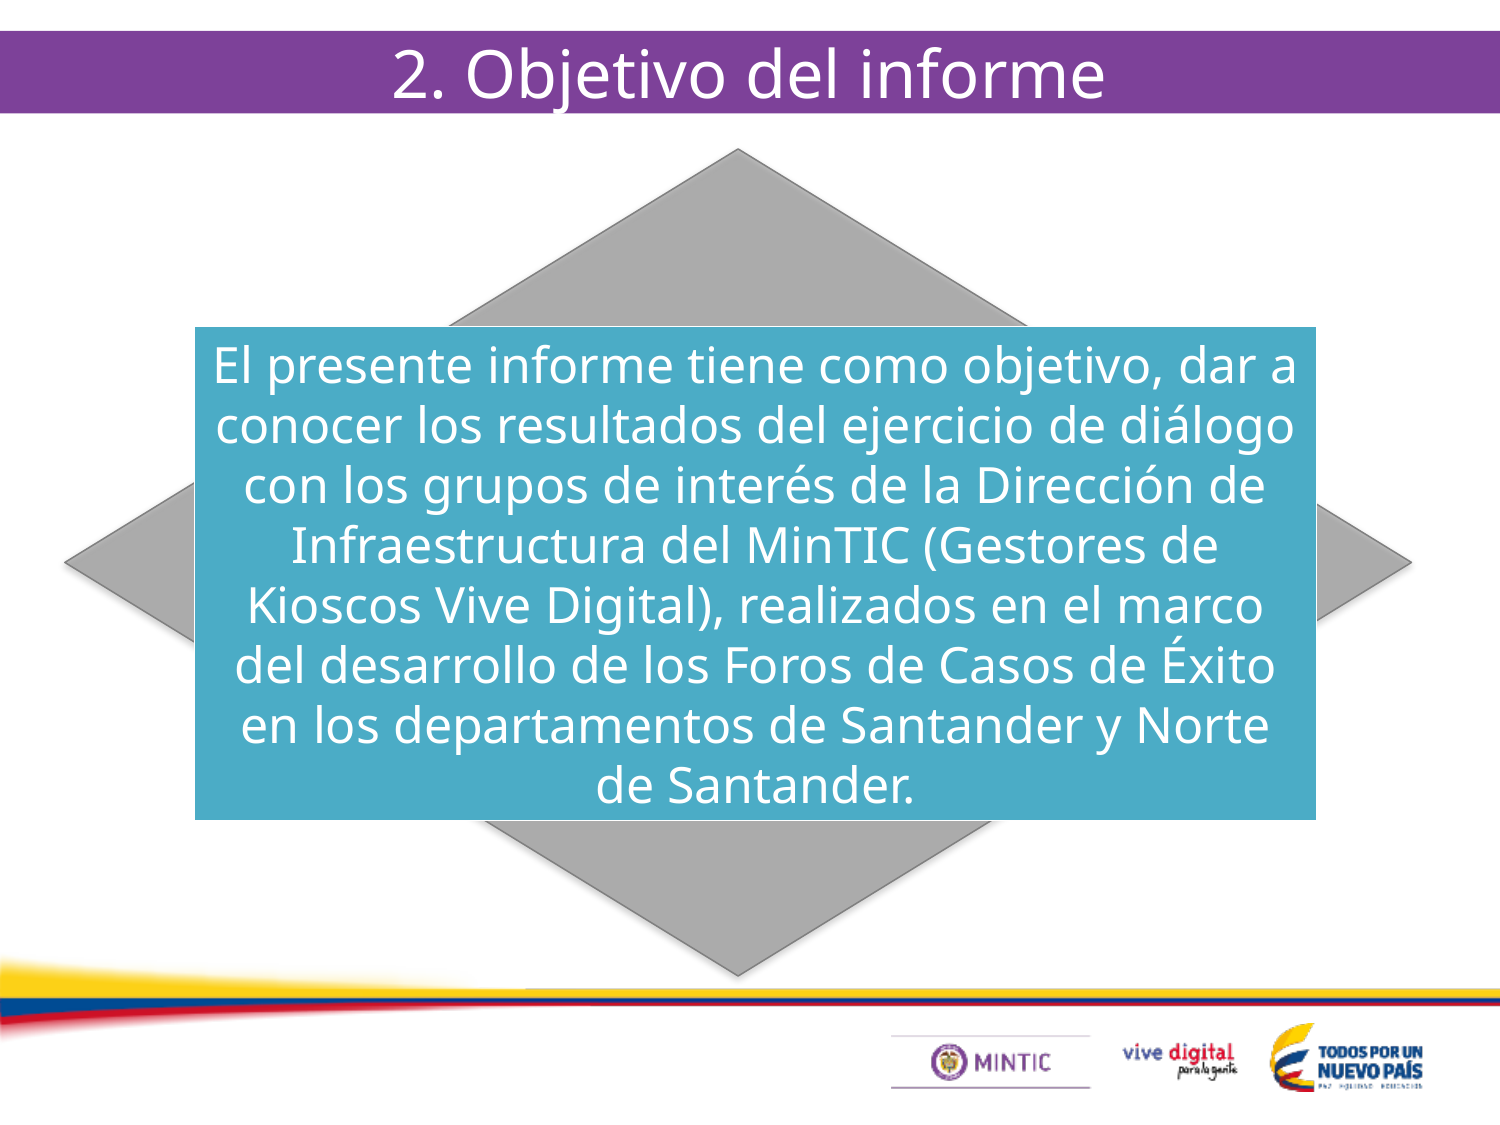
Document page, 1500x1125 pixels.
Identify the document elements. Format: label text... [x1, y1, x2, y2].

text_box El presente informe tiene como objetivo, dar a conocer los resultados del ejercicio de diálogo con los grupos de interés de la Dirección de Infraestructura del MinTIC (Gestores de Kioscos Vive Digital), realizados en el marco del desarrollo de los Foros de Casos de Éxito en los departamentos de Santander y Norte de Santander. [194, 326, 1317, 821]
text_box [64, 482, 194, 643]
text_box 2. Objetivo del informe [0, 29, 1500, 116]
text_box [1317, 503, 1413, 622]
picture [0, 951, 1500, 1092]
text_box [484, 821, 992, 950]
text_box [448, 148, 1028, 326]
